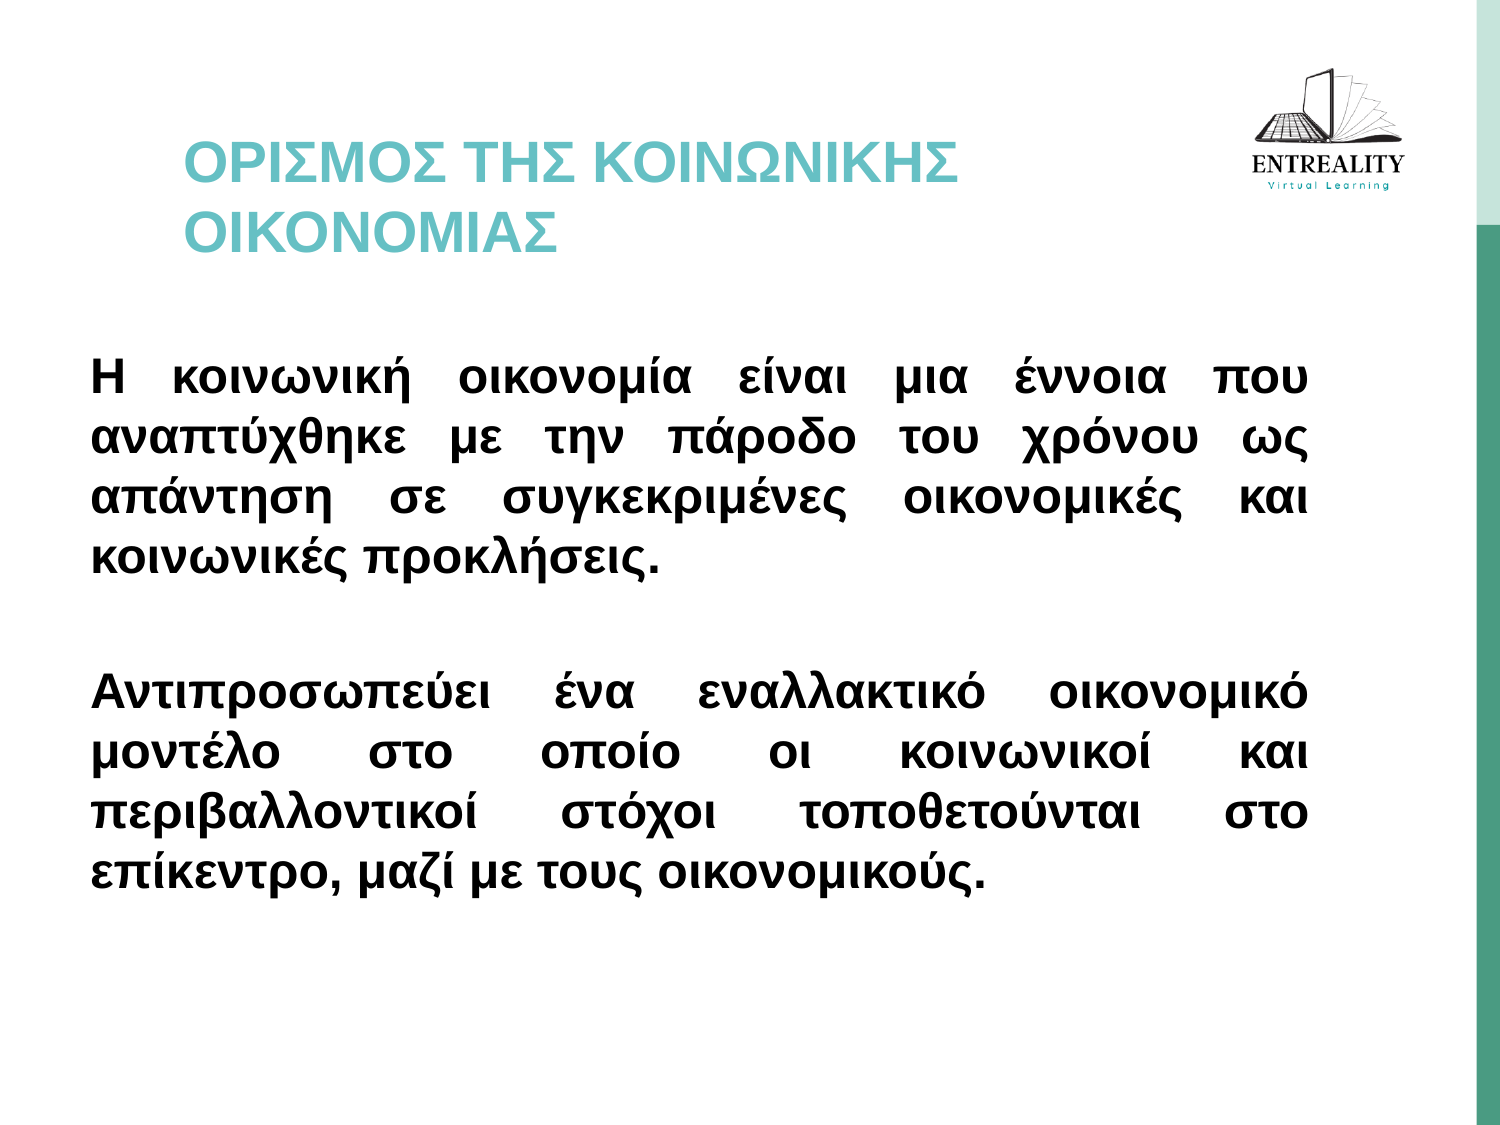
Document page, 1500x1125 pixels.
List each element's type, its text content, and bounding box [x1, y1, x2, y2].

list Η κοινωνική οικονομία είναι μια έννοια που αναπτύχθηκε με την πάροδο του χρόνου ως απάντηση σε συγκεκριμένες οικονομικές και κοινωνικές προκλήσεις. Αντιπροσωπεύει ένα εναλλακτικό οικονομικό μοντέλο στο οποίο οι κοινωνικοί και περιβαλλοντικοί στόχοι τοποθετούνται στο επίκεντρο, μαζί με τους οικονομικούς. [75, 278, 1325, 996]
picture [1198, 0, 1458, 259]
title ΟΡΙΣΜΟΣ ΤΗΣ ΚΟΙΝΩΝΙΚΗΣ ΟΙΚΟΝΟΜΙΑΣ [168, 76, 1231, 272]
